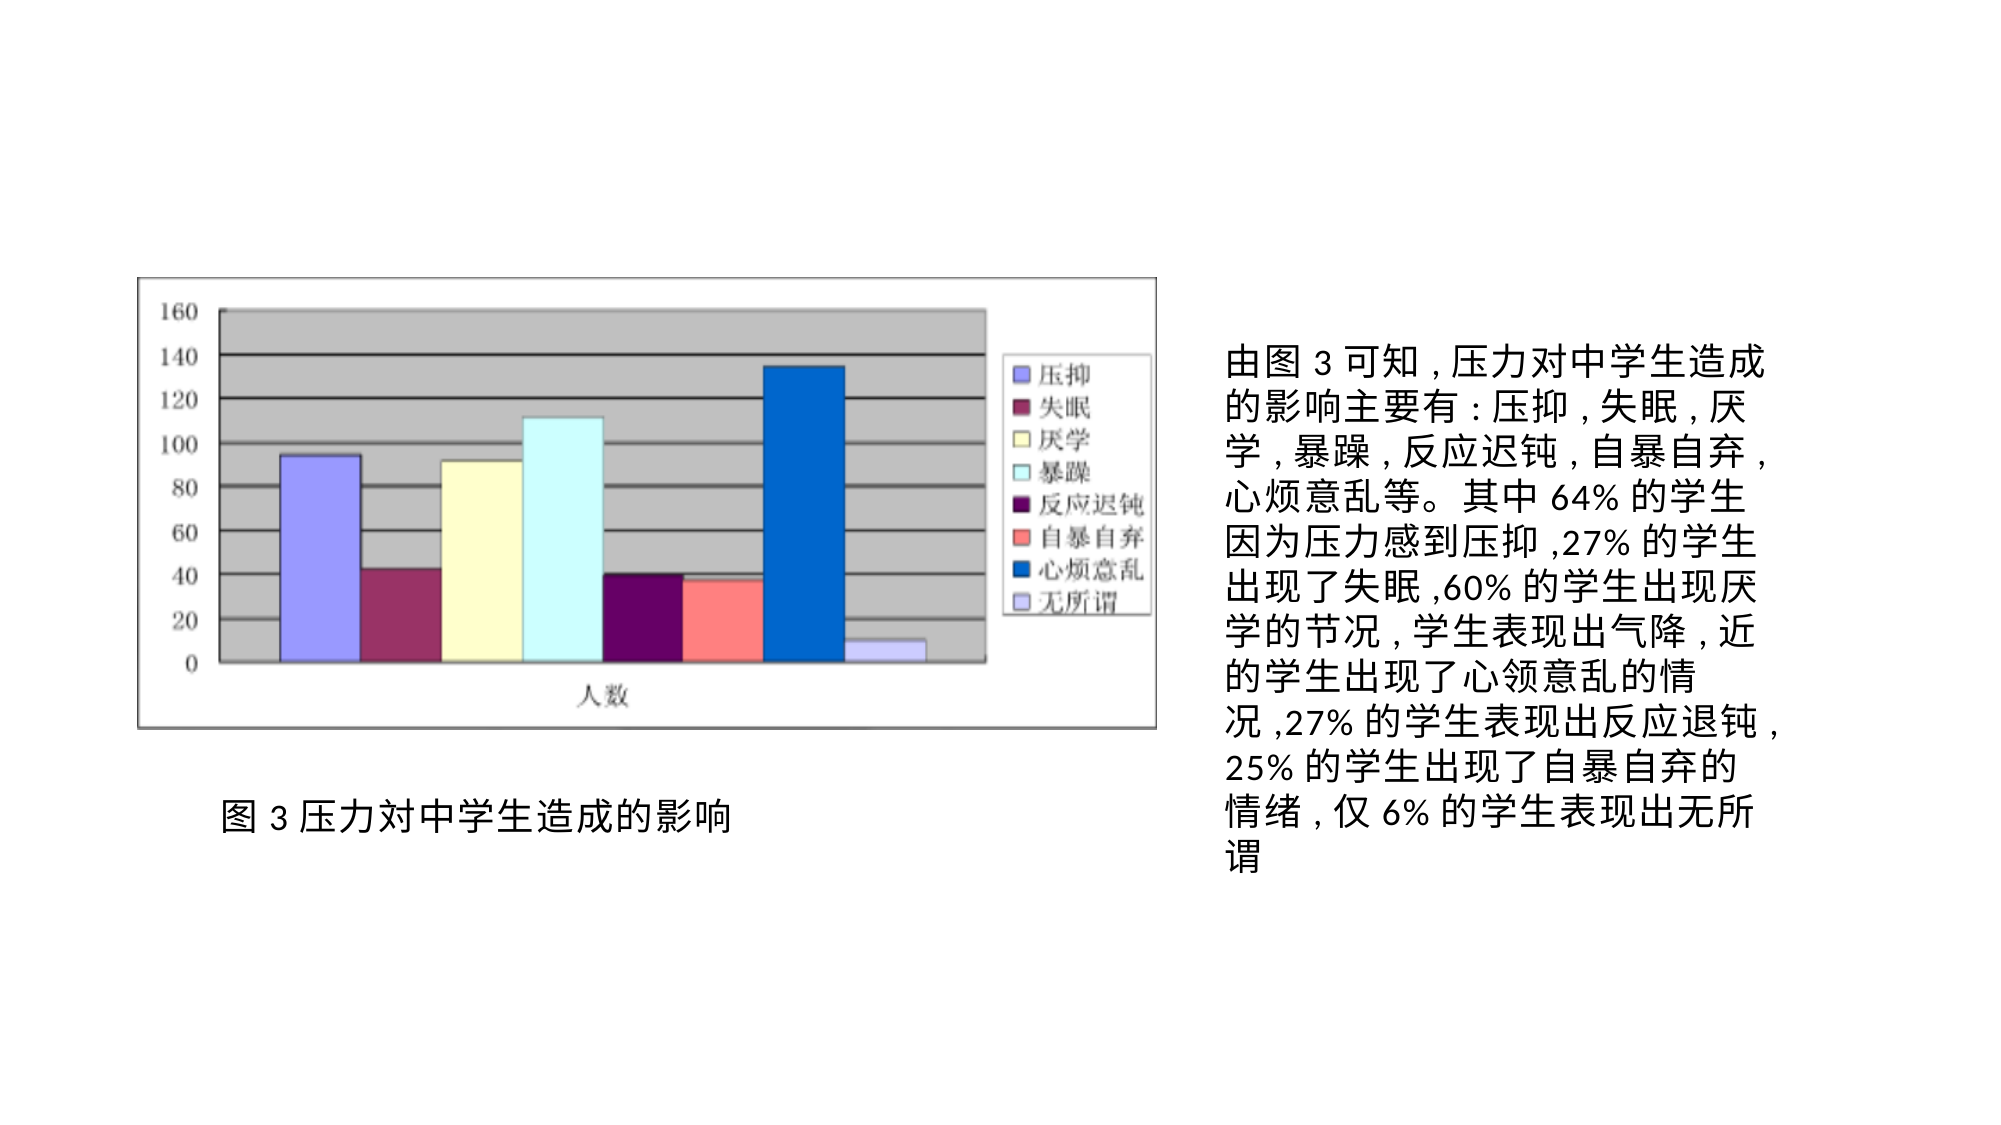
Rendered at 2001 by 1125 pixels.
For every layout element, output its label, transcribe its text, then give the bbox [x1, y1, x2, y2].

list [137, 277, 1157, 730]
text_box 图3压力対中学生造成的影响 [205, 785, 748, 846]
text_box 由图3可知,压力对中学生造成的影响主要有:压抑,失眠,厌学,暴躁,反应迟钝,自暴自弃,心烦意乱等。其中64%的学生因为压力感到压抑,27%的学生出现了失眠,60%的学生出现厌学的节况,学生表现出气降,近的学生出现了心领意乱的情况,27%的学生表现出反应退钝,25%的学生出现了自暴自弃的情绪,仅6%的学生表现出无所谓 [1210, 330, 1789, 886]
